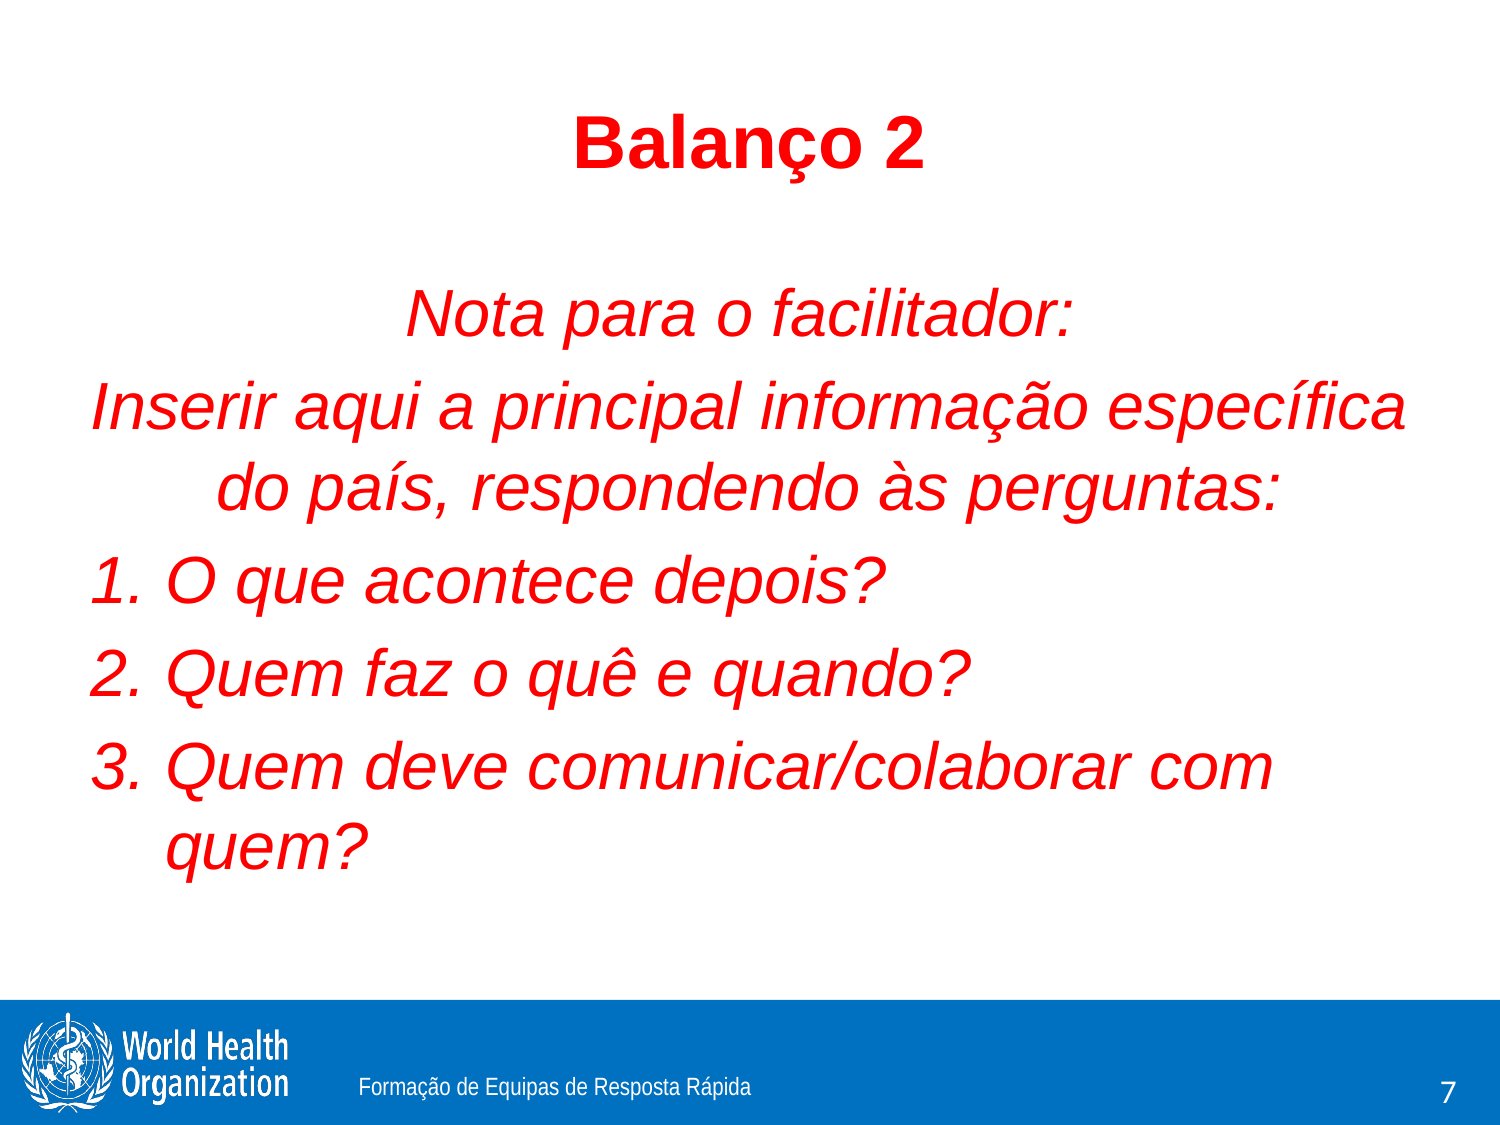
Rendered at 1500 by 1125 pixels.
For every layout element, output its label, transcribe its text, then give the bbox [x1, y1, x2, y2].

title Balanço 2 [75, 45, 1425, 233]
list Nota para o facilitador: Inserir aqui a principal informação específica do país, respondendo às perguntas: O que acontece depois? Quem faz o quê e quando? Quem deve comunicar/colaborar com quem? [75, 262, 1425, 1005]
picture [21, 1012, 288, 1113]
